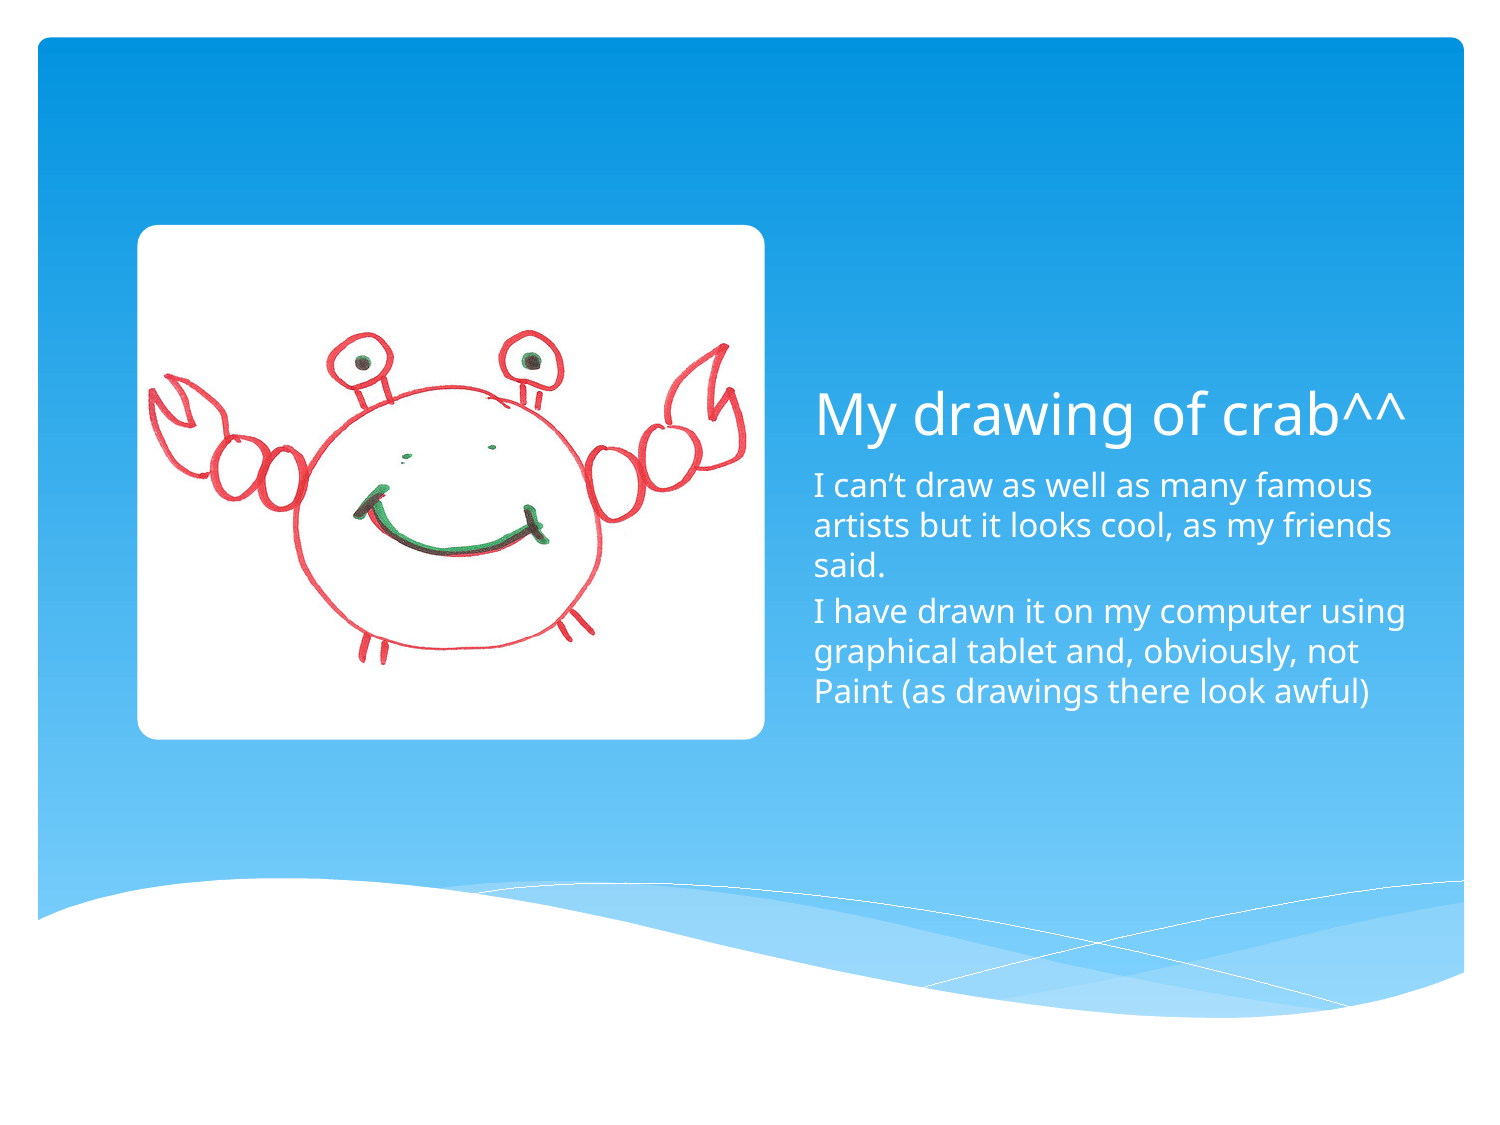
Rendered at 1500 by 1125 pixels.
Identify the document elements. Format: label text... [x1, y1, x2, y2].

list I can’t draw as well as many famous artists but it looks cool, as my friends said. I have drawn it on my computer using graphical tablet and, obviously, not Paint (as drawings there look awful) [798, 456, 1425, 855]
title My drawing of crab^^ [799, 55, 1425, 455]
picture [137, 224, 765, 740]
